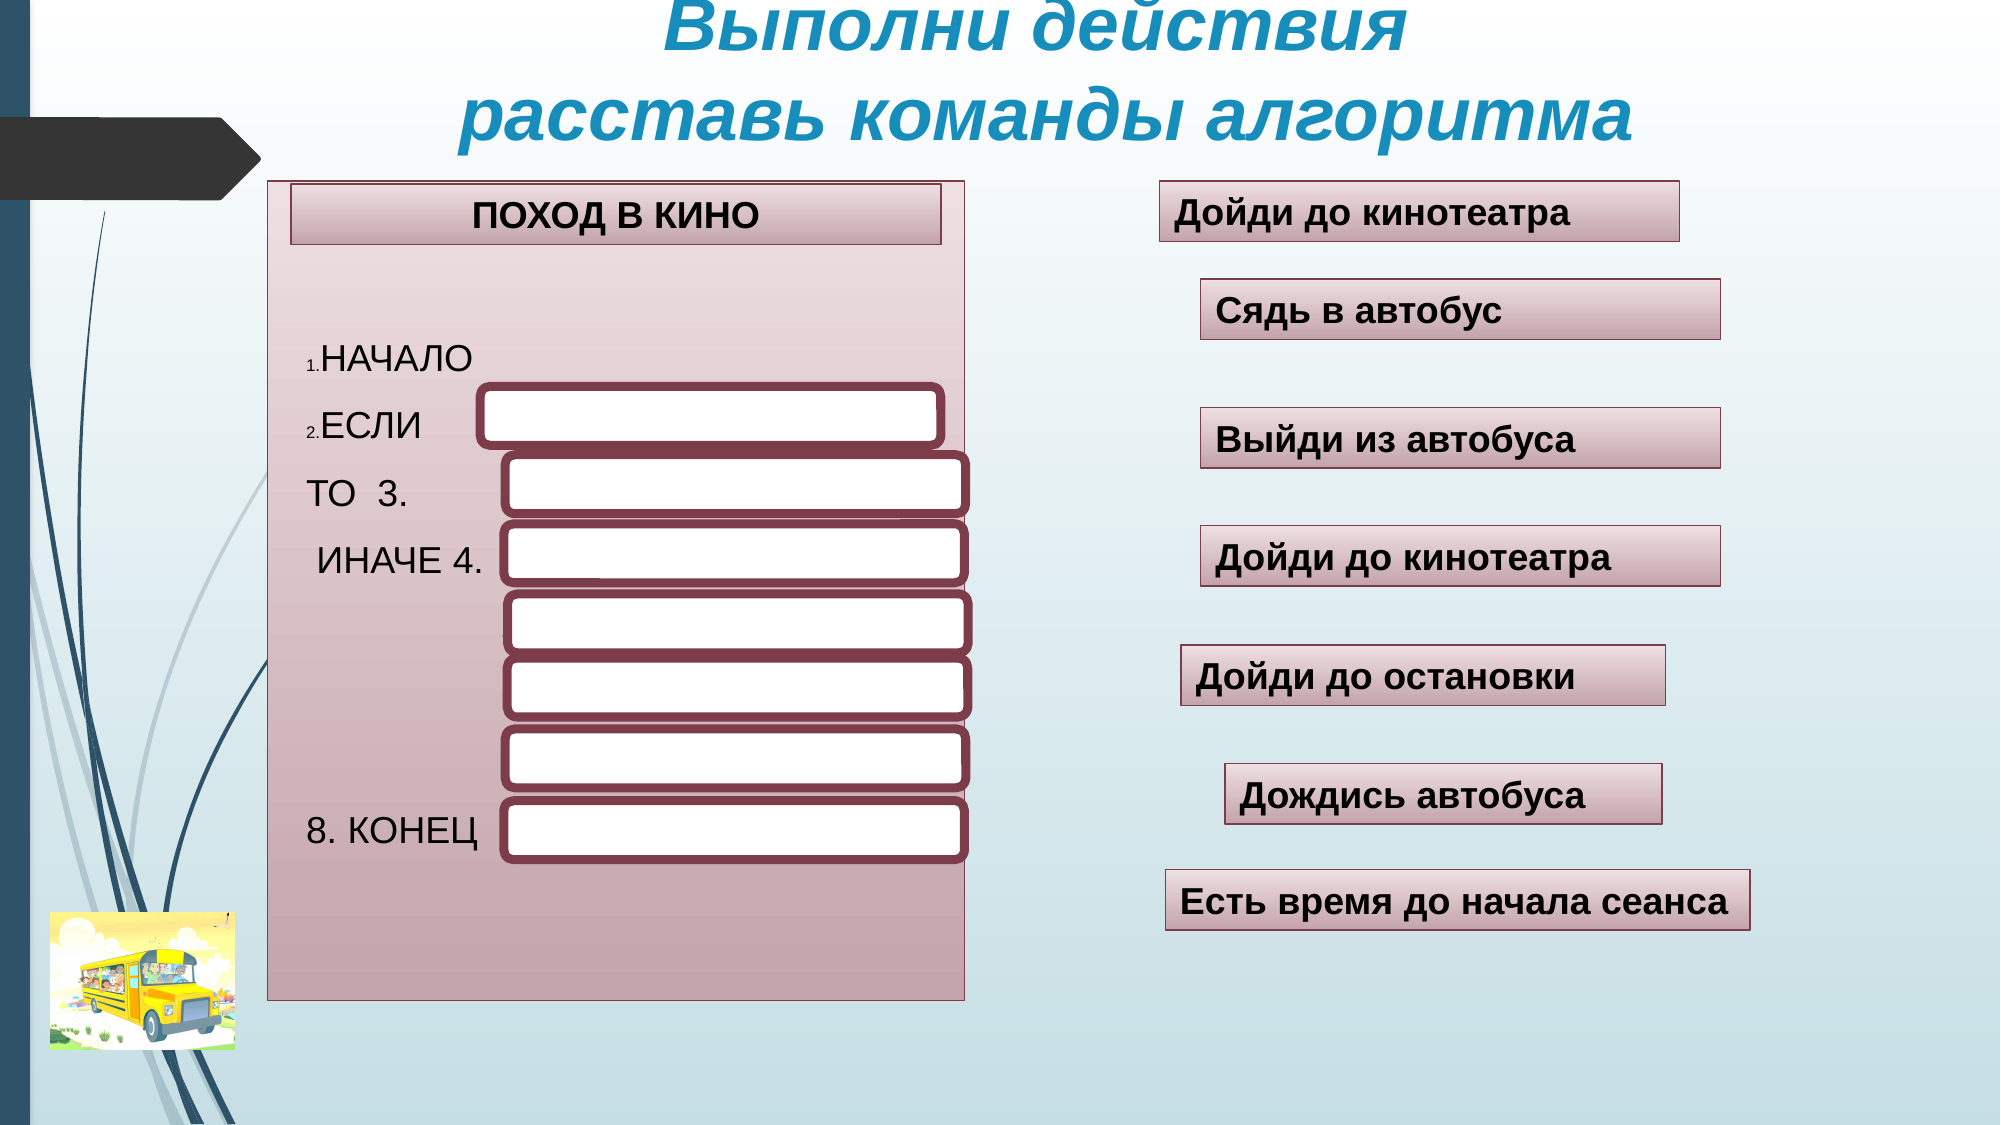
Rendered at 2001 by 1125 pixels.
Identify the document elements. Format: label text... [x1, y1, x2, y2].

text_box Дождись автобуса [1224, 763, 1662, 824]
text_box Сядь в автобус [1200, 278, 1721, 340]
text_box Дойди до остановки [1181, 644, 1666, 706]
text_box Дойди до кинотеатра [1159, 180, 1680, 242]
picture [50, 911, 235, 1050]
text_box Выйди из автобуса [1200, 407, 1721, 468]
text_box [267, 180, 969, 1001]
text_box Есть время до начала сеанса [1165, 869, 1750, 931]
title Выполни действия расставь команды алгоритма [94, 0, 2000, 160]
text_box Дойди до кинотеатра [1200, 525, 1721, 587]
